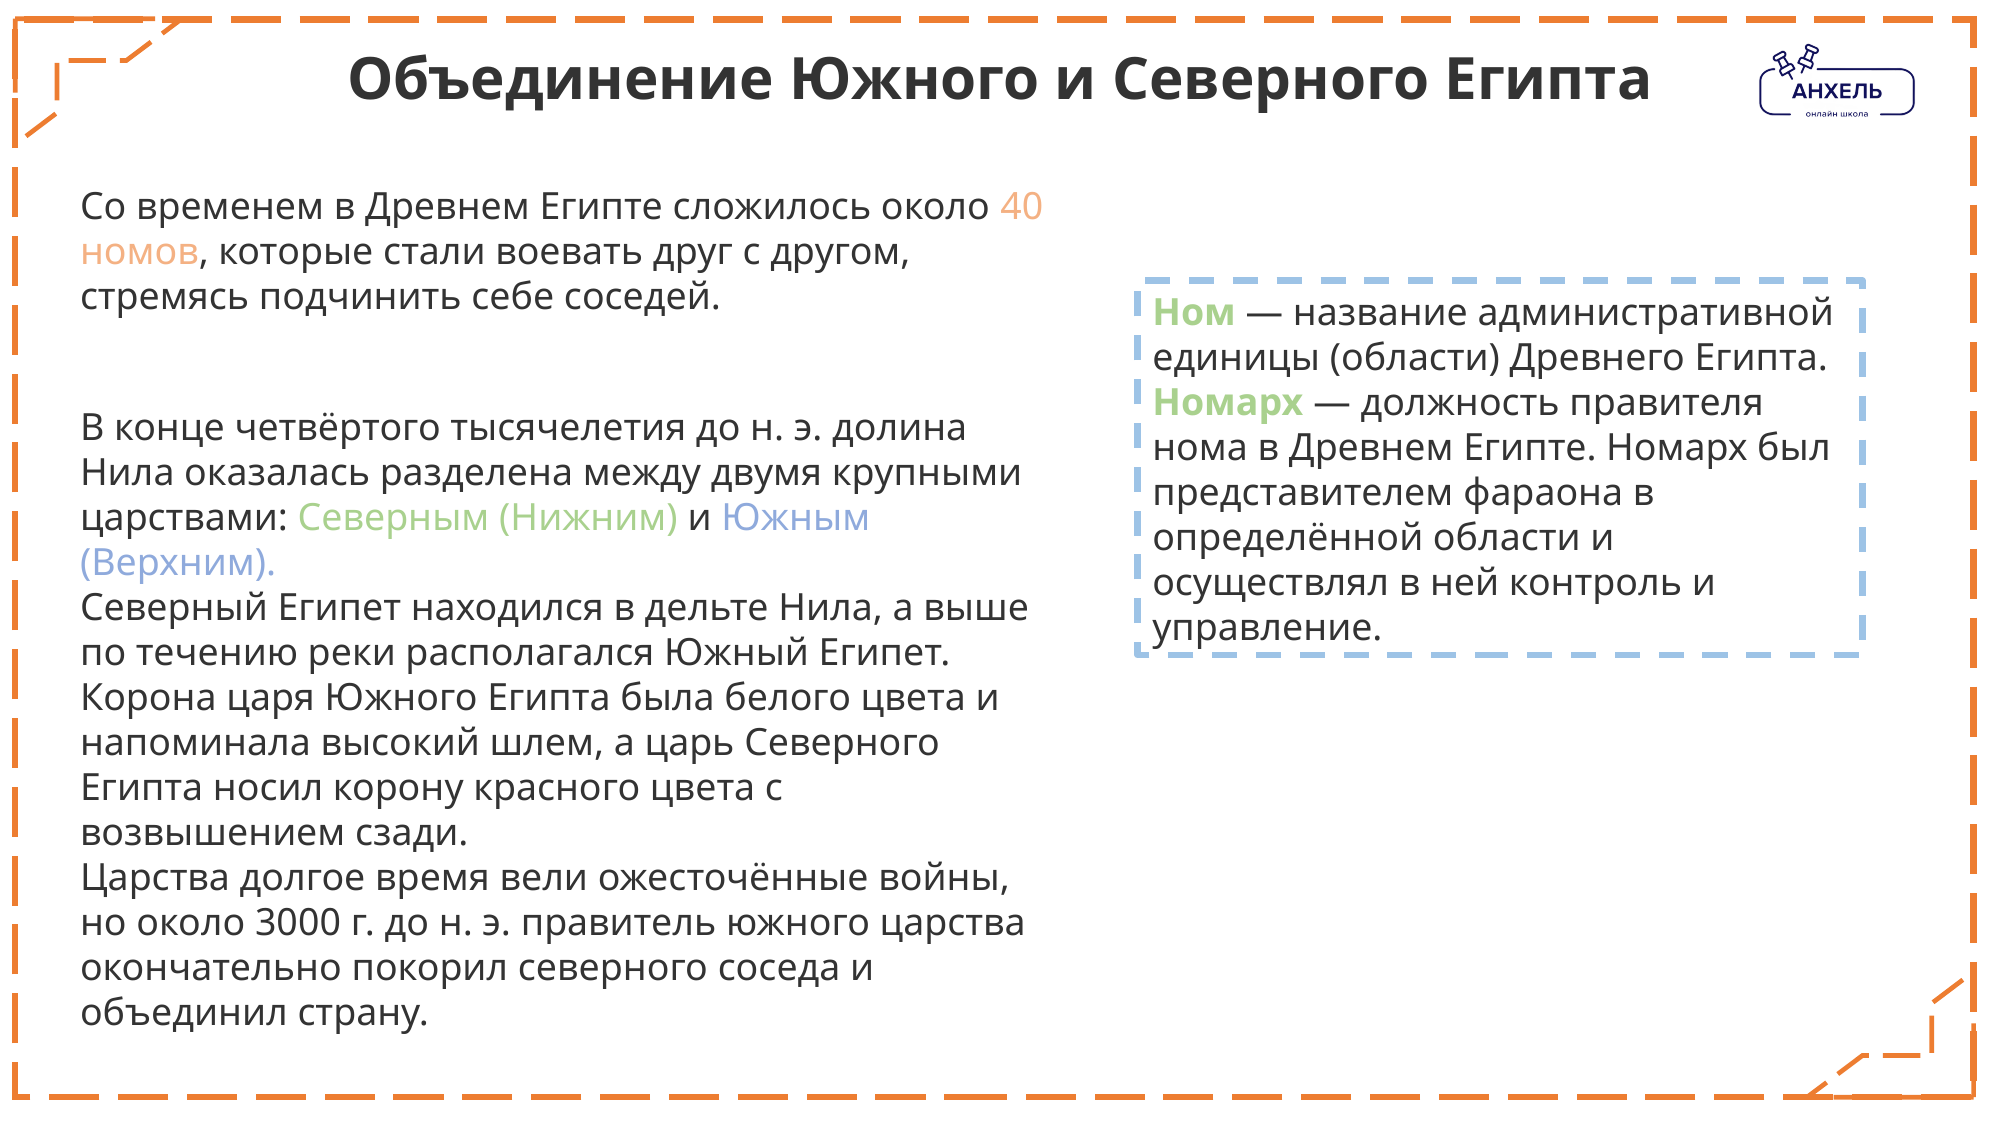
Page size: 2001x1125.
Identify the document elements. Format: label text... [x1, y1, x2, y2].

text_box Со временем в Древнем Египте сложилось около 40 номов, которые стали воевать друг с другом, стремясь подчинить себе соседей. [65, 174, 1066, 325]
text_box Ном — название административной единицы (области) Древнего Египта. Номарх — должность правителя нома в Древнем Египте. Номарх был представителем фараона в определённой области и осуществлял в ней контроль и управление. [1137, 280, 1863, 656]
text_box [14, 17, 185, 147]
text_box [14, 18, 1975, 1098]
picture [1740, 0, 1934, 179]
text_box [1803, 969, 1975, 1099]
text_box В конце четвёртого тысячелетия до н. э. долина Нила оказалась разделена между двумя крупными царствами: Северным (Нижним) и Южным (Верхним). Северный Египет находился в дельте Нила, а выше по течению реки располагался Южный Египет. Корона царя Южного Египта была белого цвета и напоминала высокий шлем, а царь Северного Египта носил корону красного цвета с возвышением сзади. Царства долгое время вели ожесточённые войны, но около 3000 г. до н. э. правитель южного царства окончательно покорил северного соседа и объединил страну. [65, 396, 1066, 1041]
